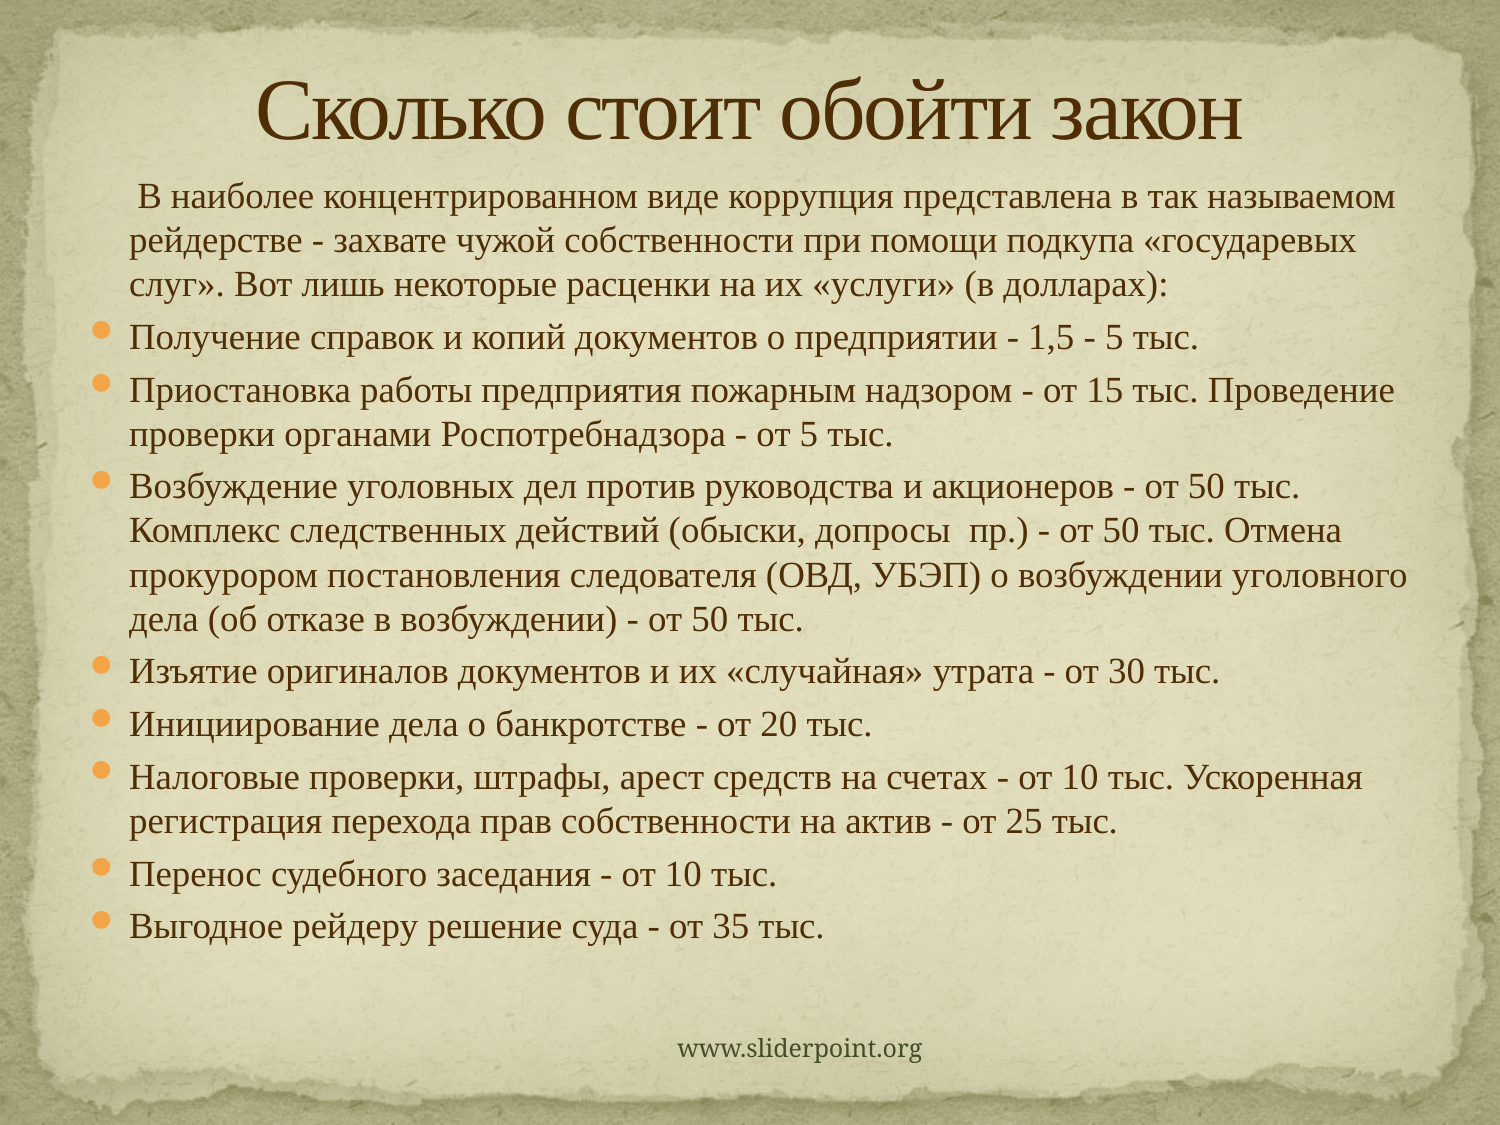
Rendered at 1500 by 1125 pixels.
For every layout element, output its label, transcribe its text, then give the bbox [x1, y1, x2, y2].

list В наиболее концентрированном виде коррупция представлена в так называемом рейдерстве - захвате чужой собственности при помощи подкупа «государевых слуг». Вот лишь некоторые расценки на их «услуги» (в долларах): Получение справок и копий документов о предприятии - 1,5 - 5 тыс. Приостановка работы предприятия пожарным надзором - от 15 тыс. Проведение проверки органами Роспотребнадзора - от 5 тыс. Возбуждение уголовных дел против руководства и акционеров - от 50 тыс. Комплекс следственных действий (обыски, допросы пр.) - от 50 тыс. Отмена прокурором постановления следователя (ОВД, УБЭП) о возбуждении уголовного дела (об отказе в возбуждении) - от 50 тыс. Изъятие оригиналов документов и их «случайная» утрата - от 30 тыс. Инициирование дела о банкротстве - от 20 тыс. Налоговые проверки, штрафы, арест средств на счетах - от 10 тыс. Ускоренная регистрация перехода прав собственности на актив - от 25 тыс. Перенос судебного заседания - от 10 тыс. Выгодное рейдеру решение суда - от 35 тыс. [75, 164, 1425, 1000]
footer www.sliderpoint.org [350, 1017, 938, 1081]
title Сколько стоит обойти закон [74, 24, 1425, 165]
